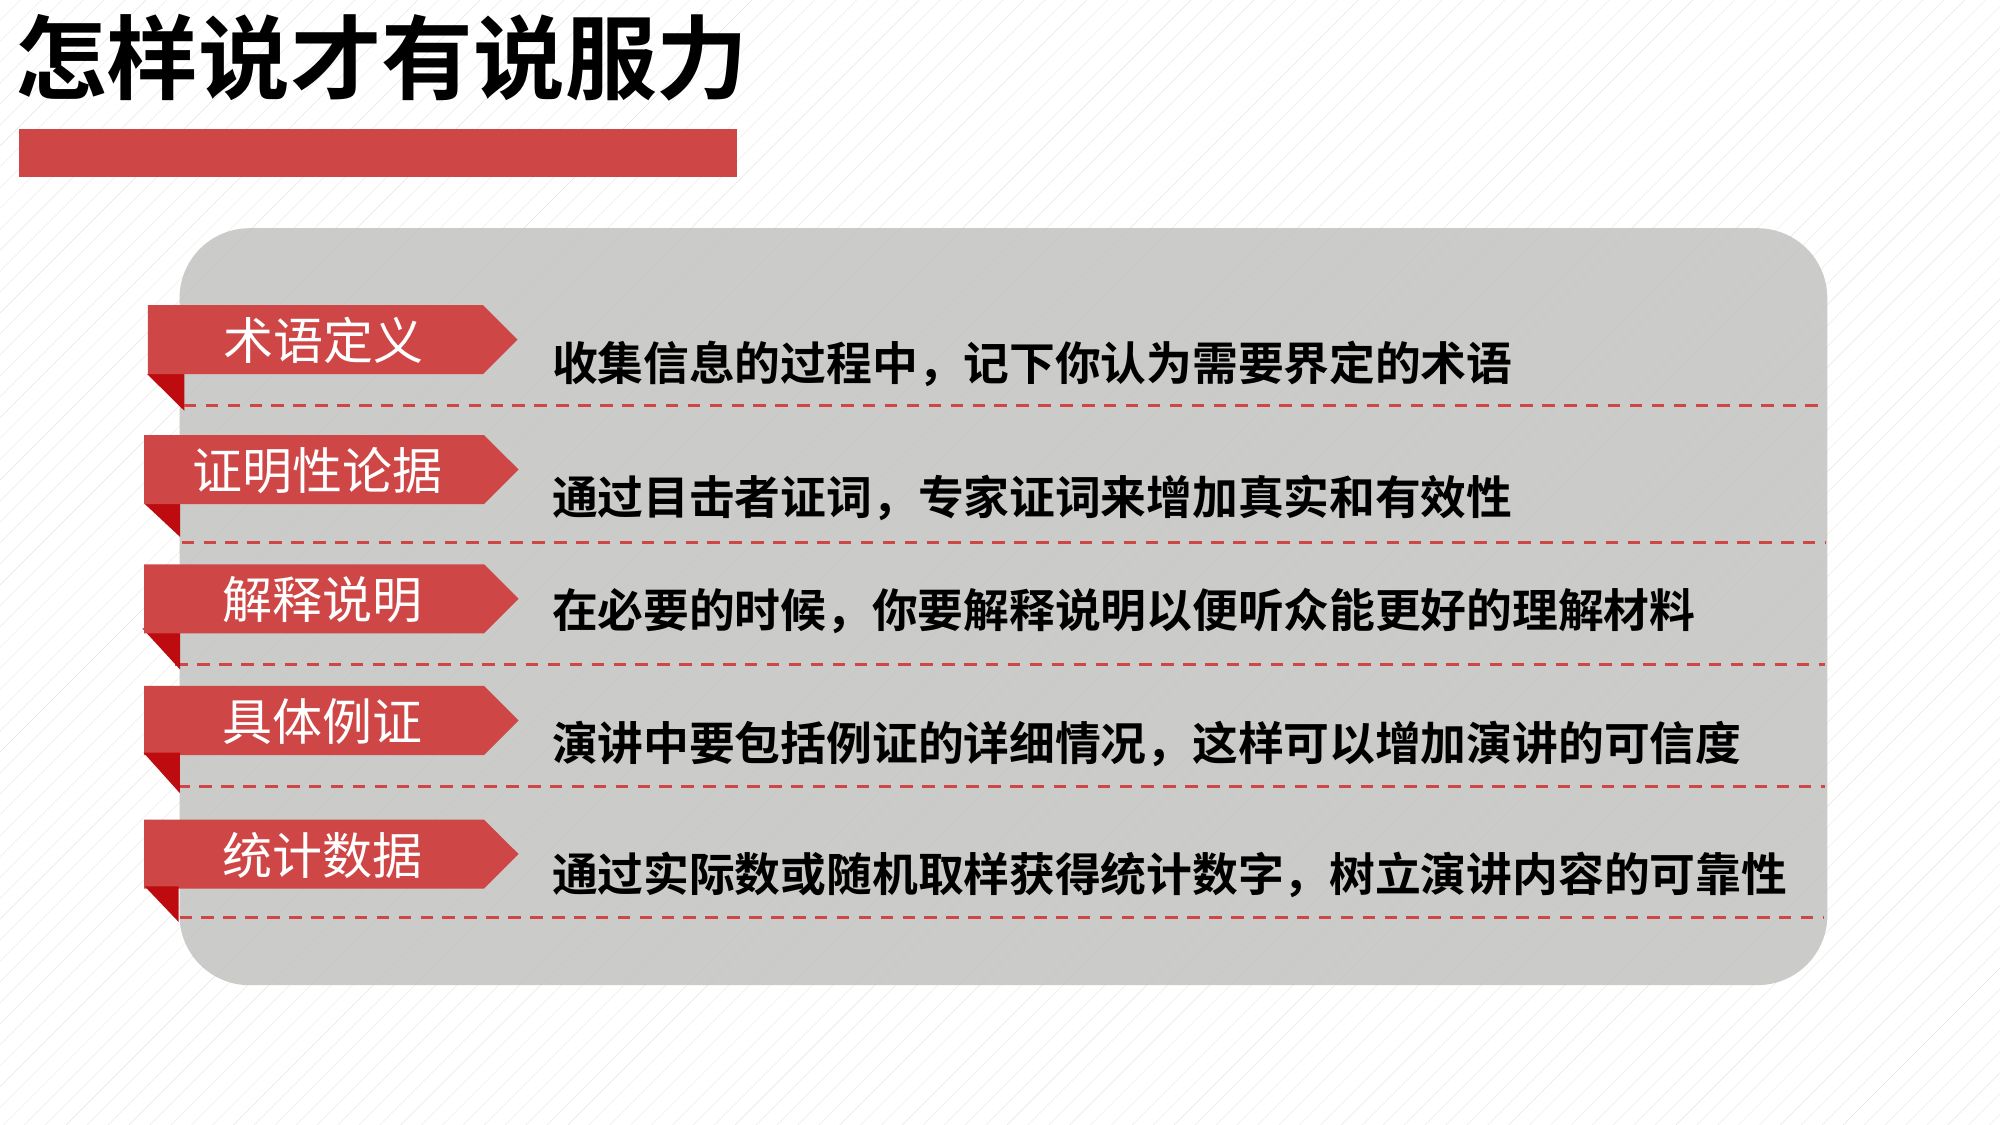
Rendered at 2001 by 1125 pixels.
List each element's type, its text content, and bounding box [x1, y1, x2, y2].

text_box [142, 228, 1922, 986]
title 怎样说才有说服力 [0, 0, 769, 125]
